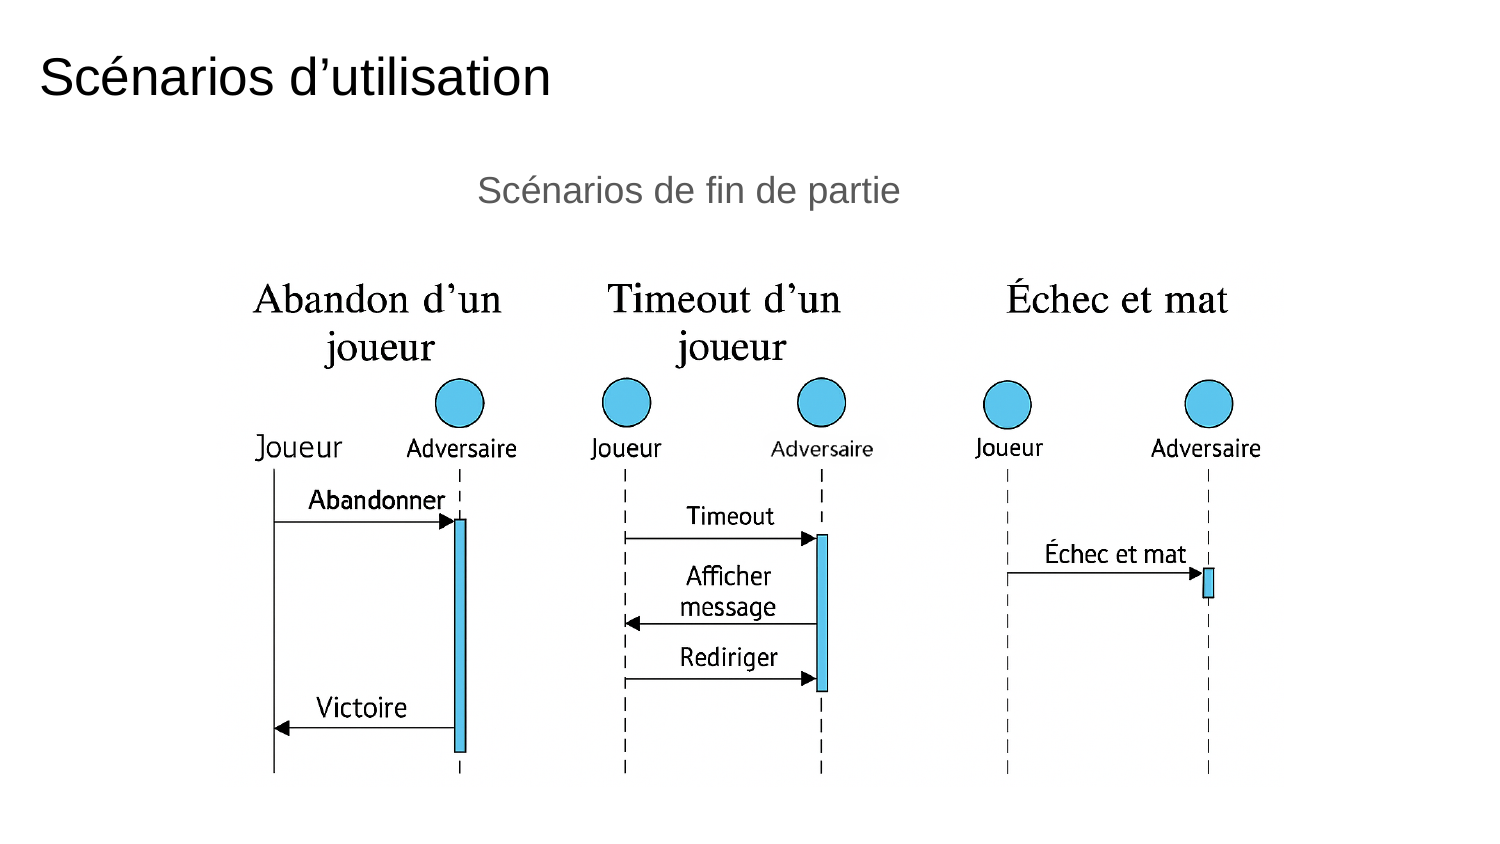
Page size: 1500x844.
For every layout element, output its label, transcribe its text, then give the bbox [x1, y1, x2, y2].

title Scénarios d’utilisation [24, 27, 1422, 122]
list Scénarios de fin de partie [462, 144, 1075, 239]
picture [215, 260, 1284, 788]
